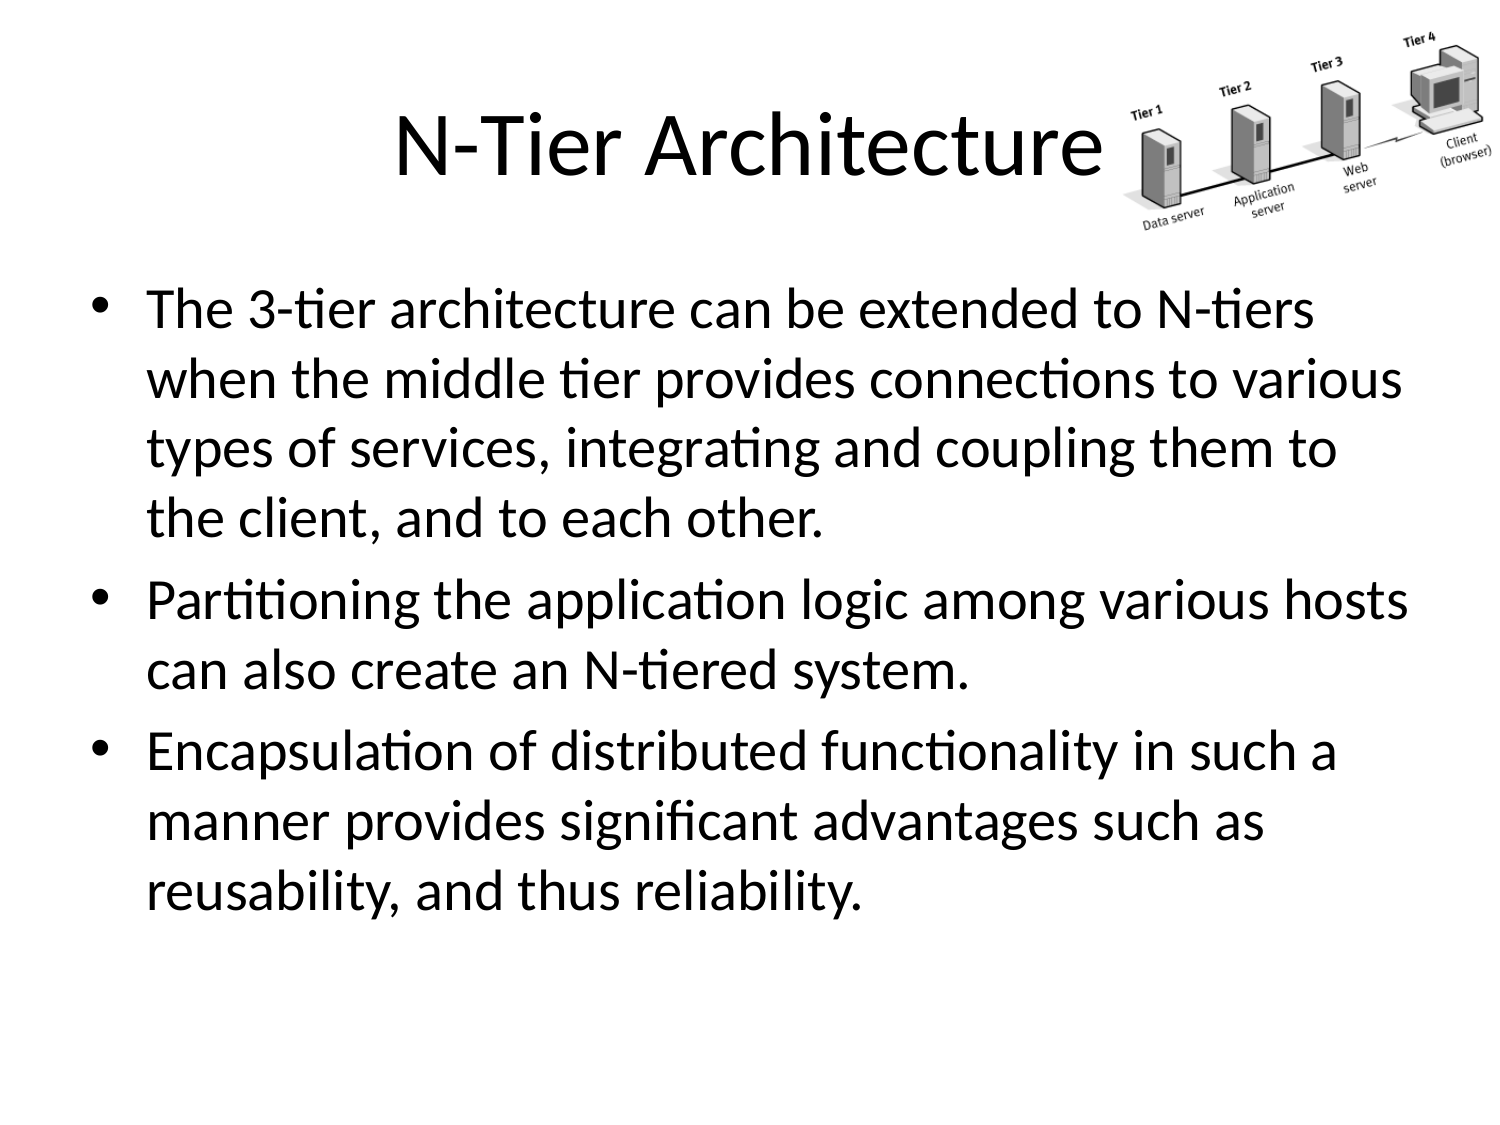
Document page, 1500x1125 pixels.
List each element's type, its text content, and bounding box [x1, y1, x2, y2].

picture [1120, 30, 1495, 232]
title N-Tier Architecture [75, 45, 1115, 233]
list The 3-tier architecture can be extended to N-tiers when the middle tier provides connections to various types of services, integrating and coupling them to the client, and to each other. Partitioning the application logic among various hosts can also create an N-tiered system. Encapsulation of distributed functionality in such a manner provides significant advantages such as reusability, and thus reliability. [75, 262, 1425, 1005]
